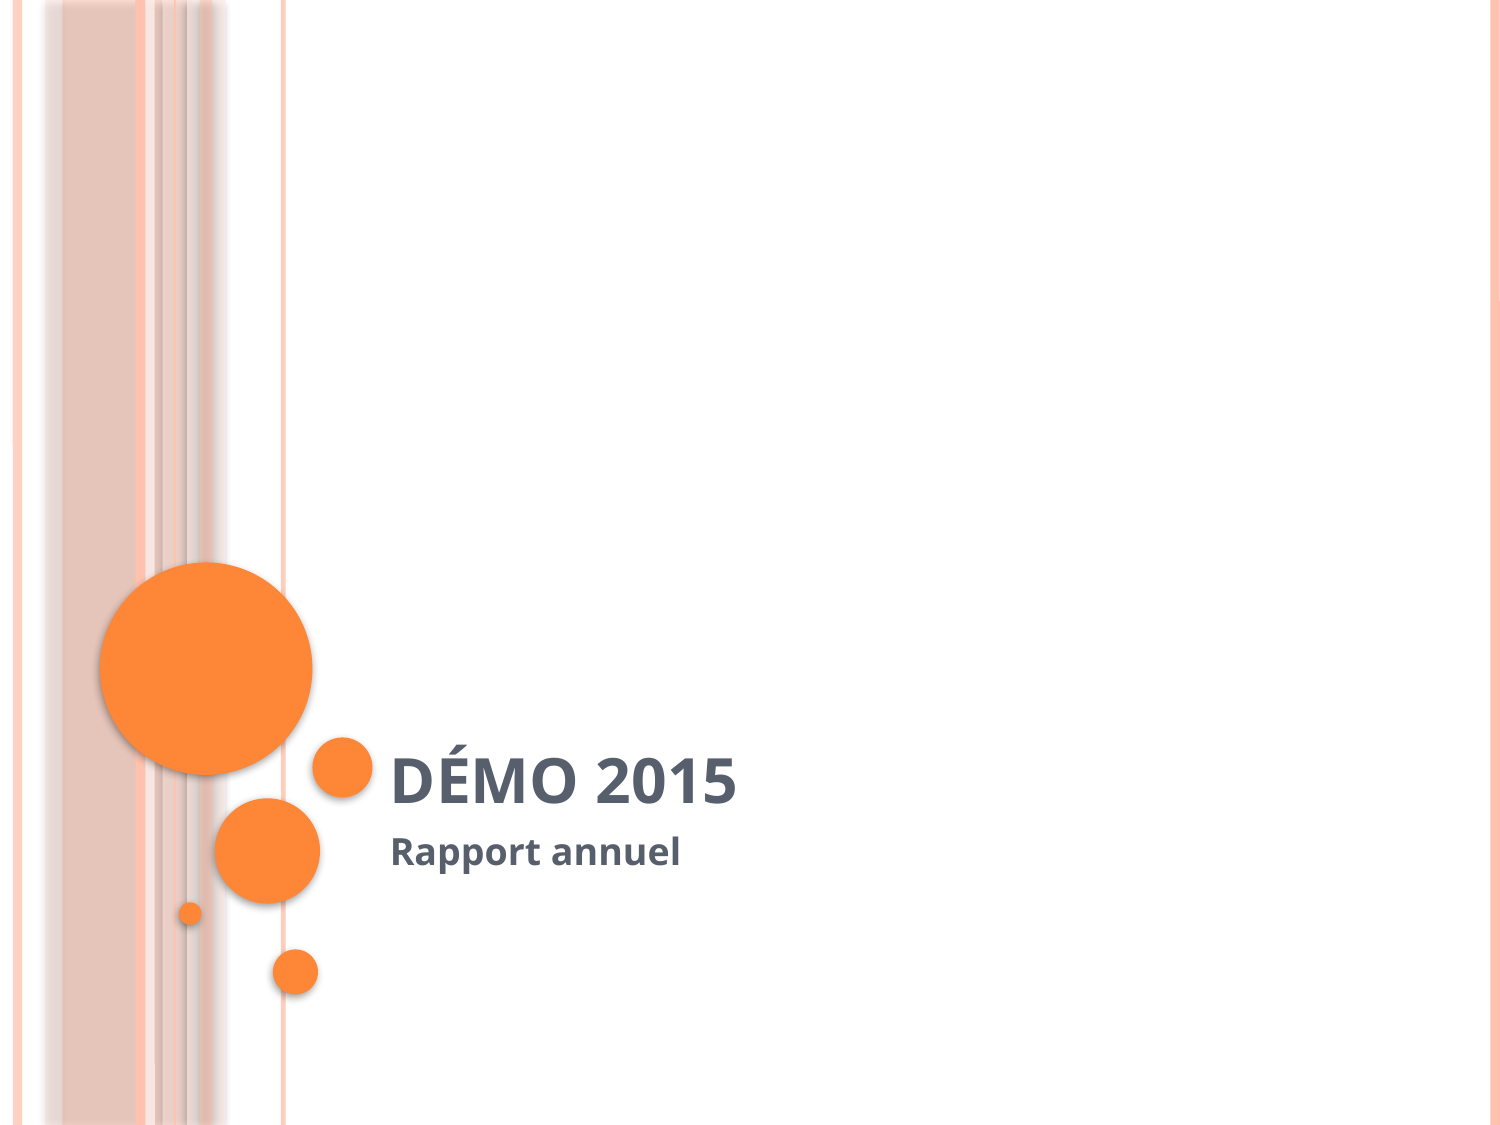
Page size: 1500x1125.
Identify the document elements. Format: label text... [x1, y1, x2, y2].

subtitle Rapport annuel [375, 820, 1388, 1046]
title Démo 2015 [375, 512, 1388, 820]
